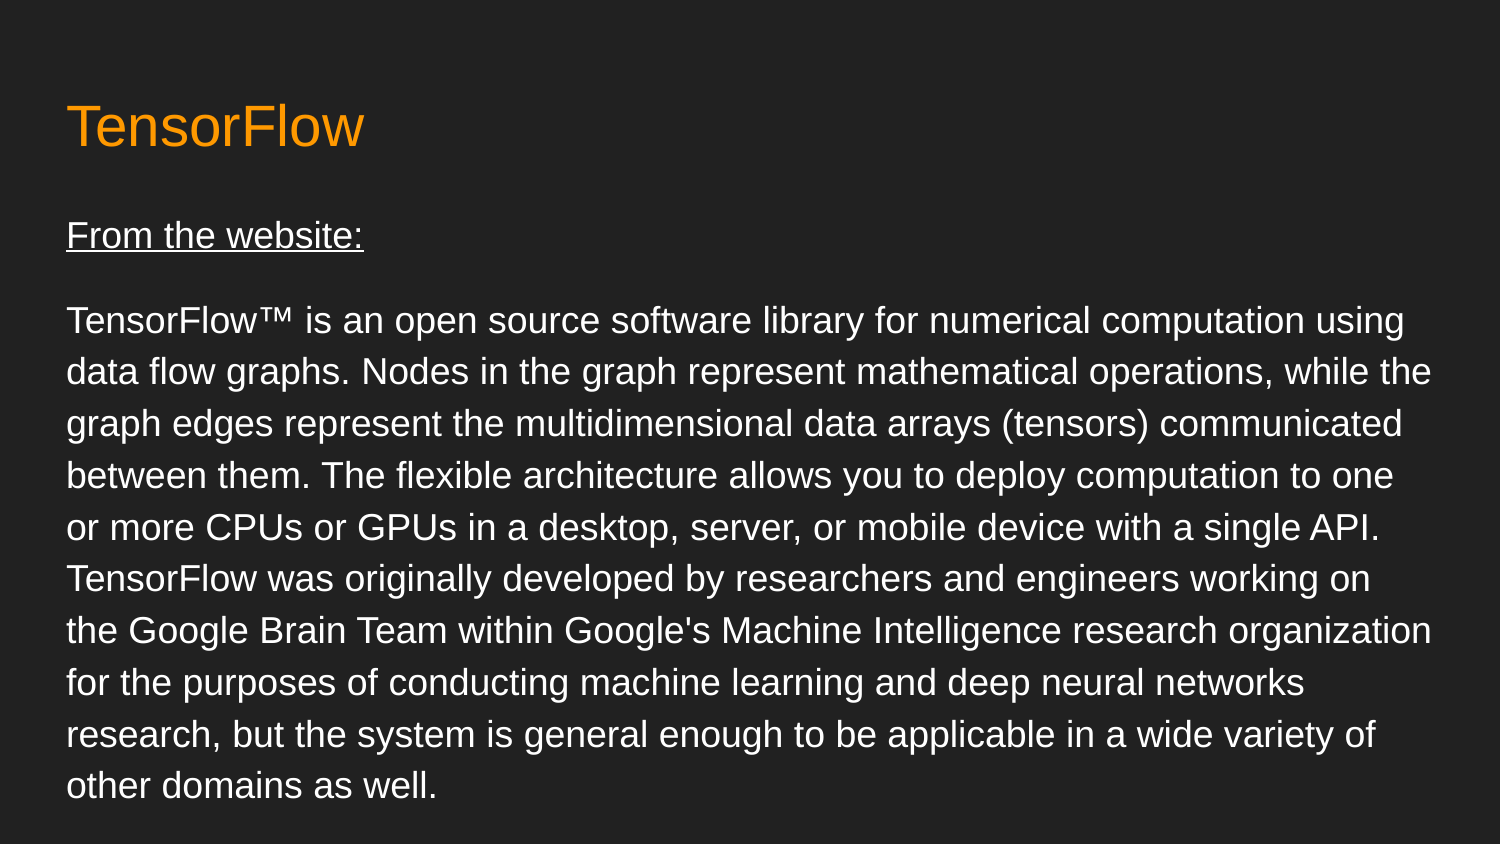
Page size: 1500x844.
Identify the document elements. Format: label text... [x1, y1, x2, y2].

list From the website: TensorFlow™ is an open source software library for numerical computation using data flow graphs. Nodes in the graph represent mathematical operations, while the graph edges represent the multidimensional data arrays (tensors) communicated between them. The flexible architecture allows you to deploy computation to one or more CPUs or GPUs in a desktop, server, or mobile device with a single API. TensorFlow was originally developed by researchers and engineers working on the Google Brain Team within Google's Machine Intelligence research organization for the purposes of conducting machine learning and deep neural networks research, but the system is general enough to be applicable in a wide variety of other domains as well. [51, 189, 1449, 750]
title TensorFlow [51, 72, 1449, 167]
